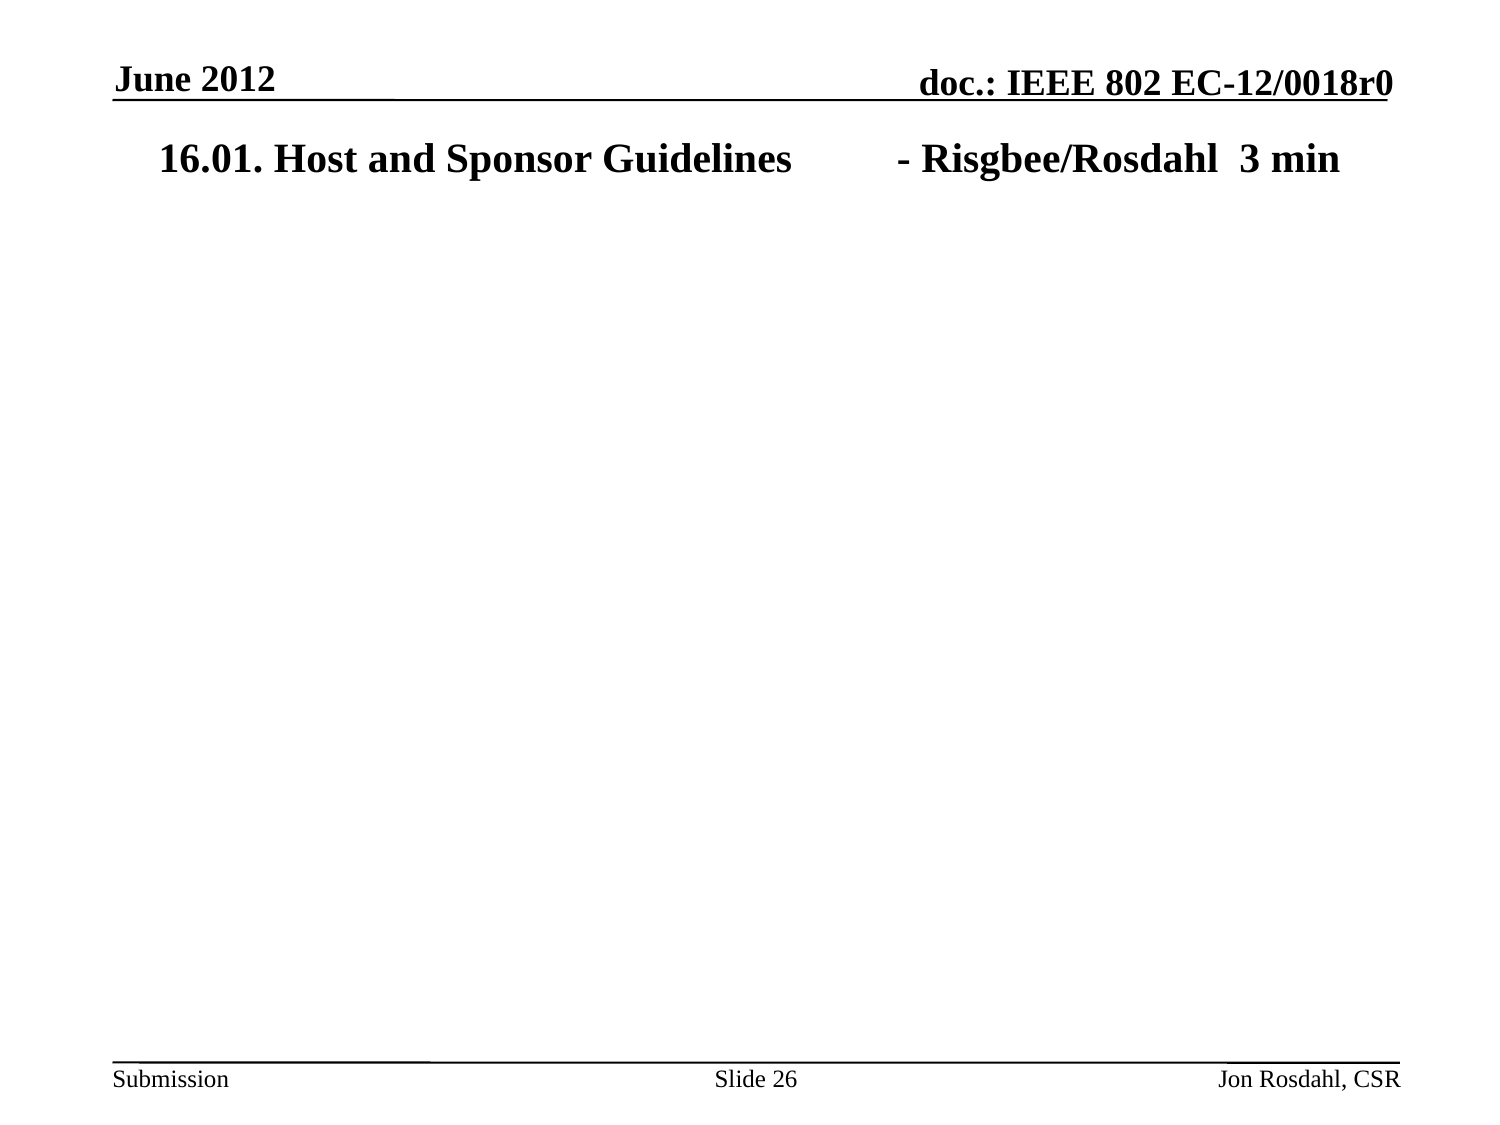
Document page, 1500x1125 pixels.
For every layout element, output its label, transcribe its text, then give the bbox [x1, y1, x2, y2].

footer Jon Rosdahl, CSR [878, 1061, 1402, 1093]
slide_number Slide 26 [712, 1061, 800, 1123]
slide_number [114, 54, 423, 100]
title 16.01. Host and Sponsor Guidelines - Risgbee/Rosdahl 3 min [112, 112, 1388, 201]
